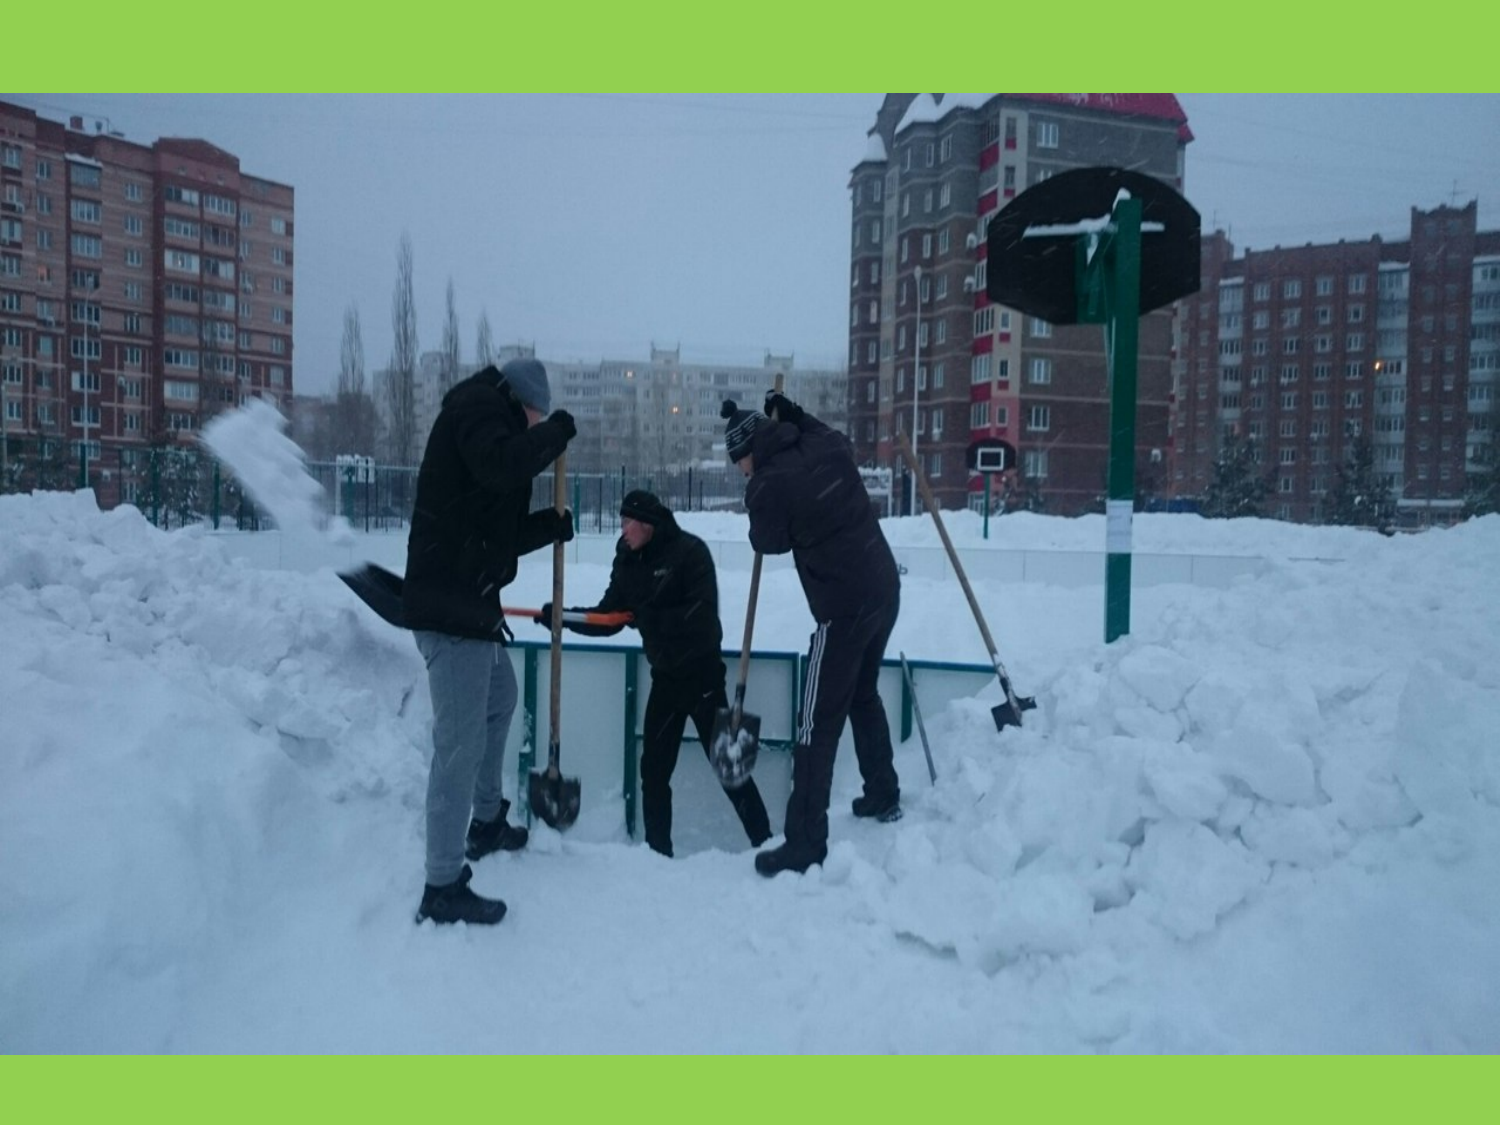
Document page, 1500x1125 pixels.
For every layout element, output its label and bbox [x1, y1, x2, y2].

list [0, 93, 1500, 1056]
